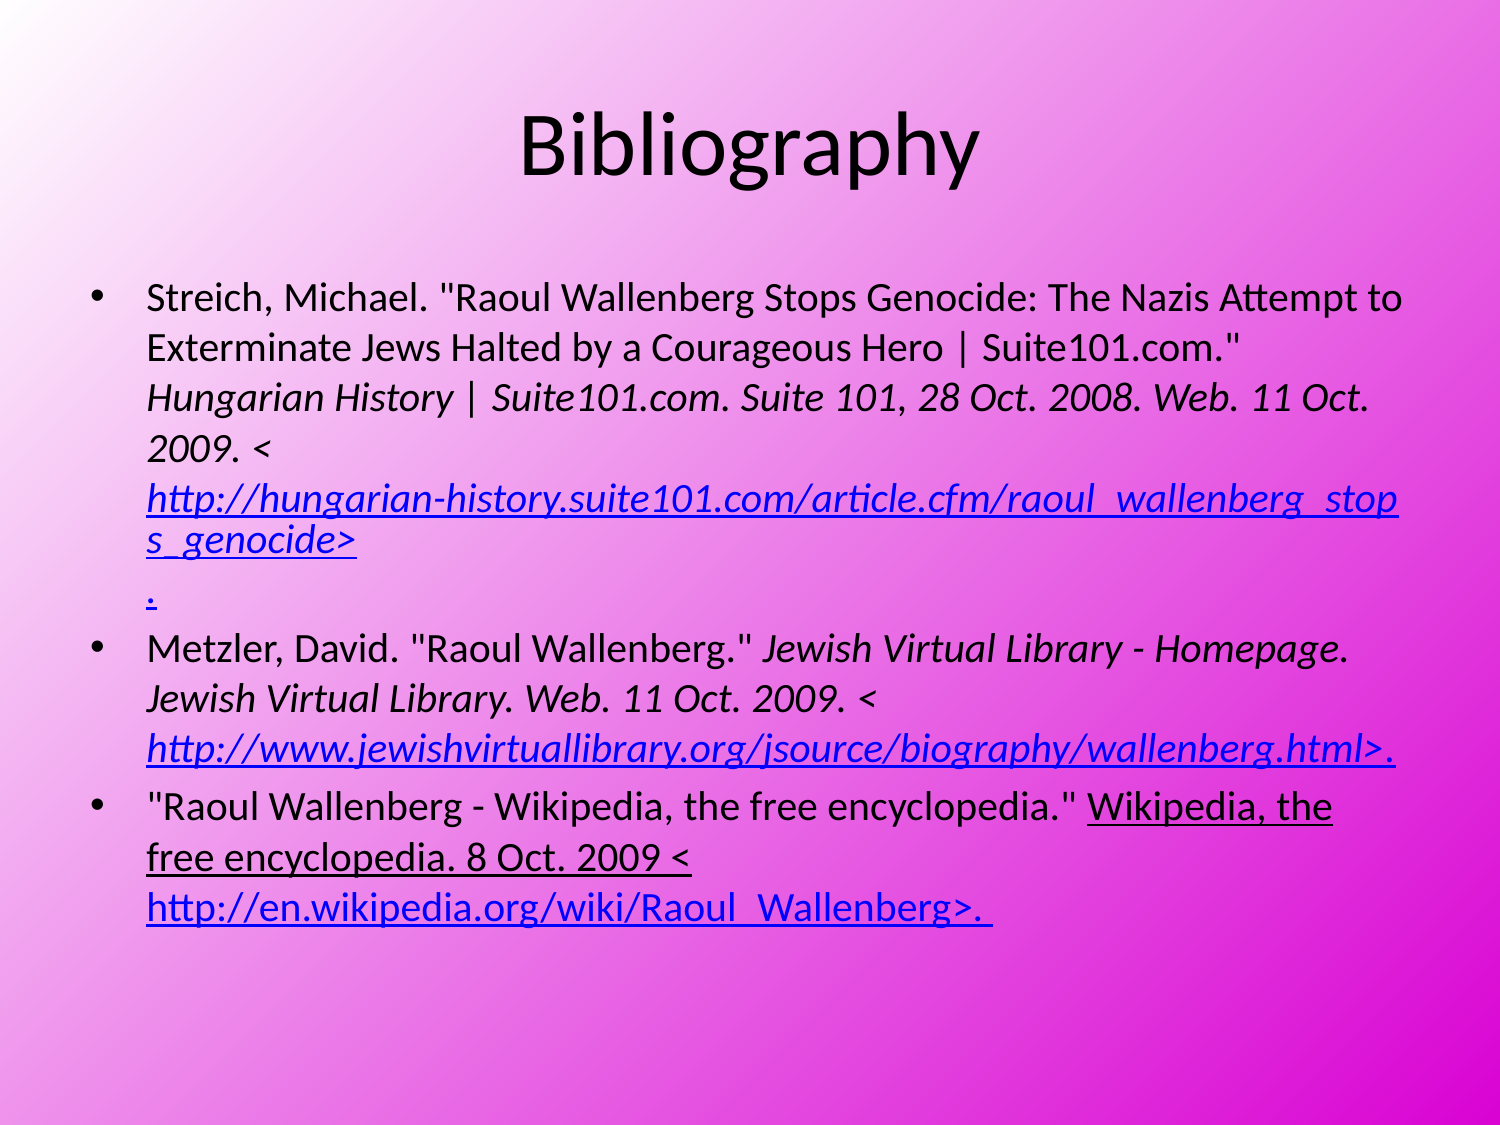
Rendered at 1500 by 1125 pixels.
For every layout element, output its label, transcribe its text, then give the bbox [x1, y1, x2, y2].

title Bibliography [75, 45, 1425, 233]
list Streich, Michael. "Raoul Wallenberg Stops Genocide: The Nazis Attempt to Exterminate Jews Halted by a Courageous Hero | Suite101.com." Hungarian History | Suite101.com. Suite 101, 28 Oct. 2008. Web. 11 Oct. 2009. <http://hungarian-history.suite101.com/article.cfm/raoul_wallenberg_stops_genocide>. Metzler, David. "Raoul Wallenberg." Jewish Virtual Library - Homepage. Jewish Virtual Library. Web. 11 Oct. 2009. <http://www.jewishvirtuallibrary.org/jsource/biography/wallenberg.html>. "Raoul Wallenberg - Wikipedia, the free encyclopedia." Wikipedia, the free encyclopedia. 8 Oct. 2009 <http://en.wikipedia.org/wiki/Raoul_Wallenberg>. [75, 262, 1425, 1005]
